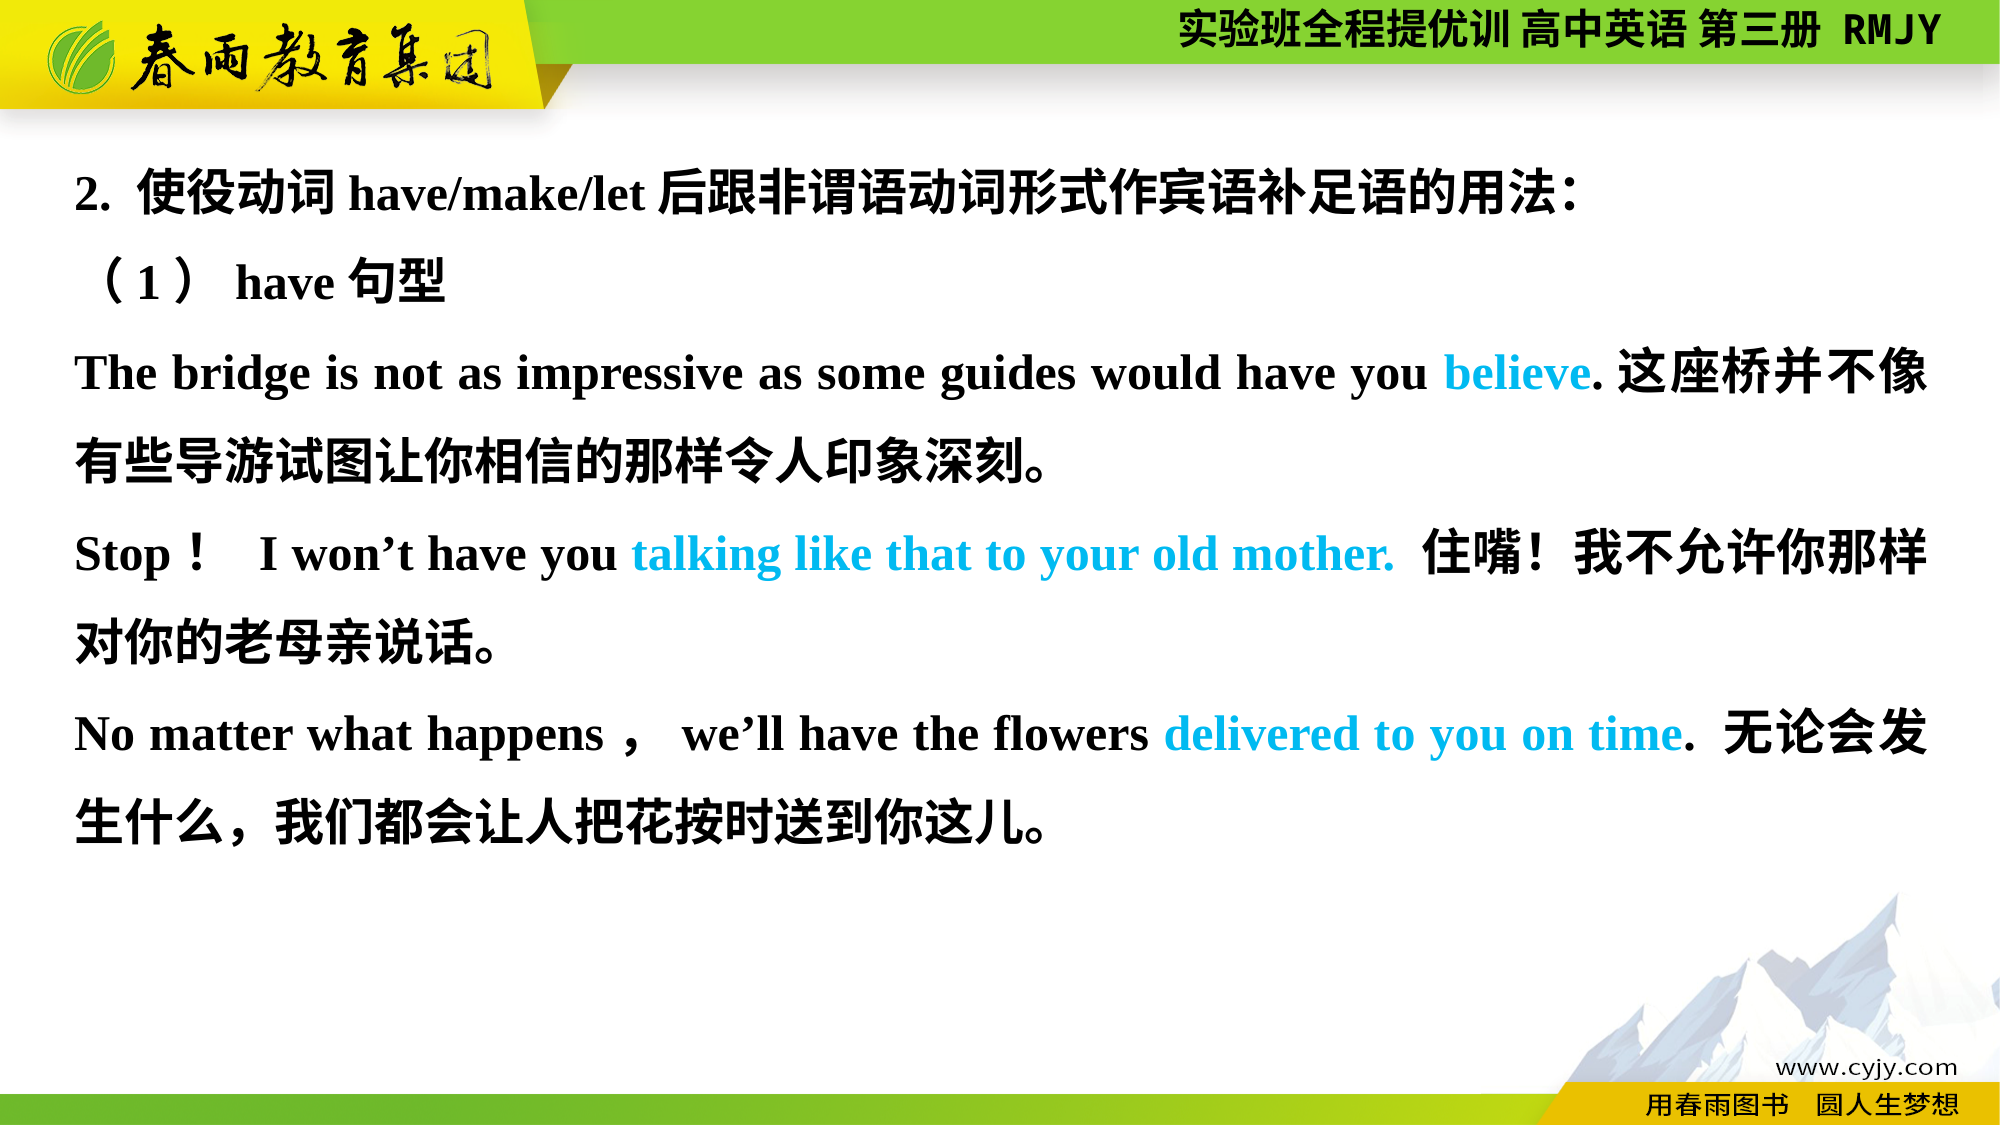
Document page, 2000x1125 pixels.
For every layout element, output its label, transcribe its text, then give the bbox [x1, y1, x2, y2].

picture [0, 0, 2000, 1125]
list 2. 使役动词have/make/let后跟非谓语动词形式作宾语补足语的用法： （1）have句型 The bridge is not as impressive as some guides would have you believe.这座桥并不像有些导游试图让你相信的那样令人印象深刻。 Stop！ I won’t have you talking like that to your old mother. 住嘴！我不允许你那样对你的老母亲说话。 No matter what happens，we’ll have the flowers delivered to you on time. 无论会发生什么，我们都会让人把花按时送到你这儿。 [59, 122, 1944, 854]
